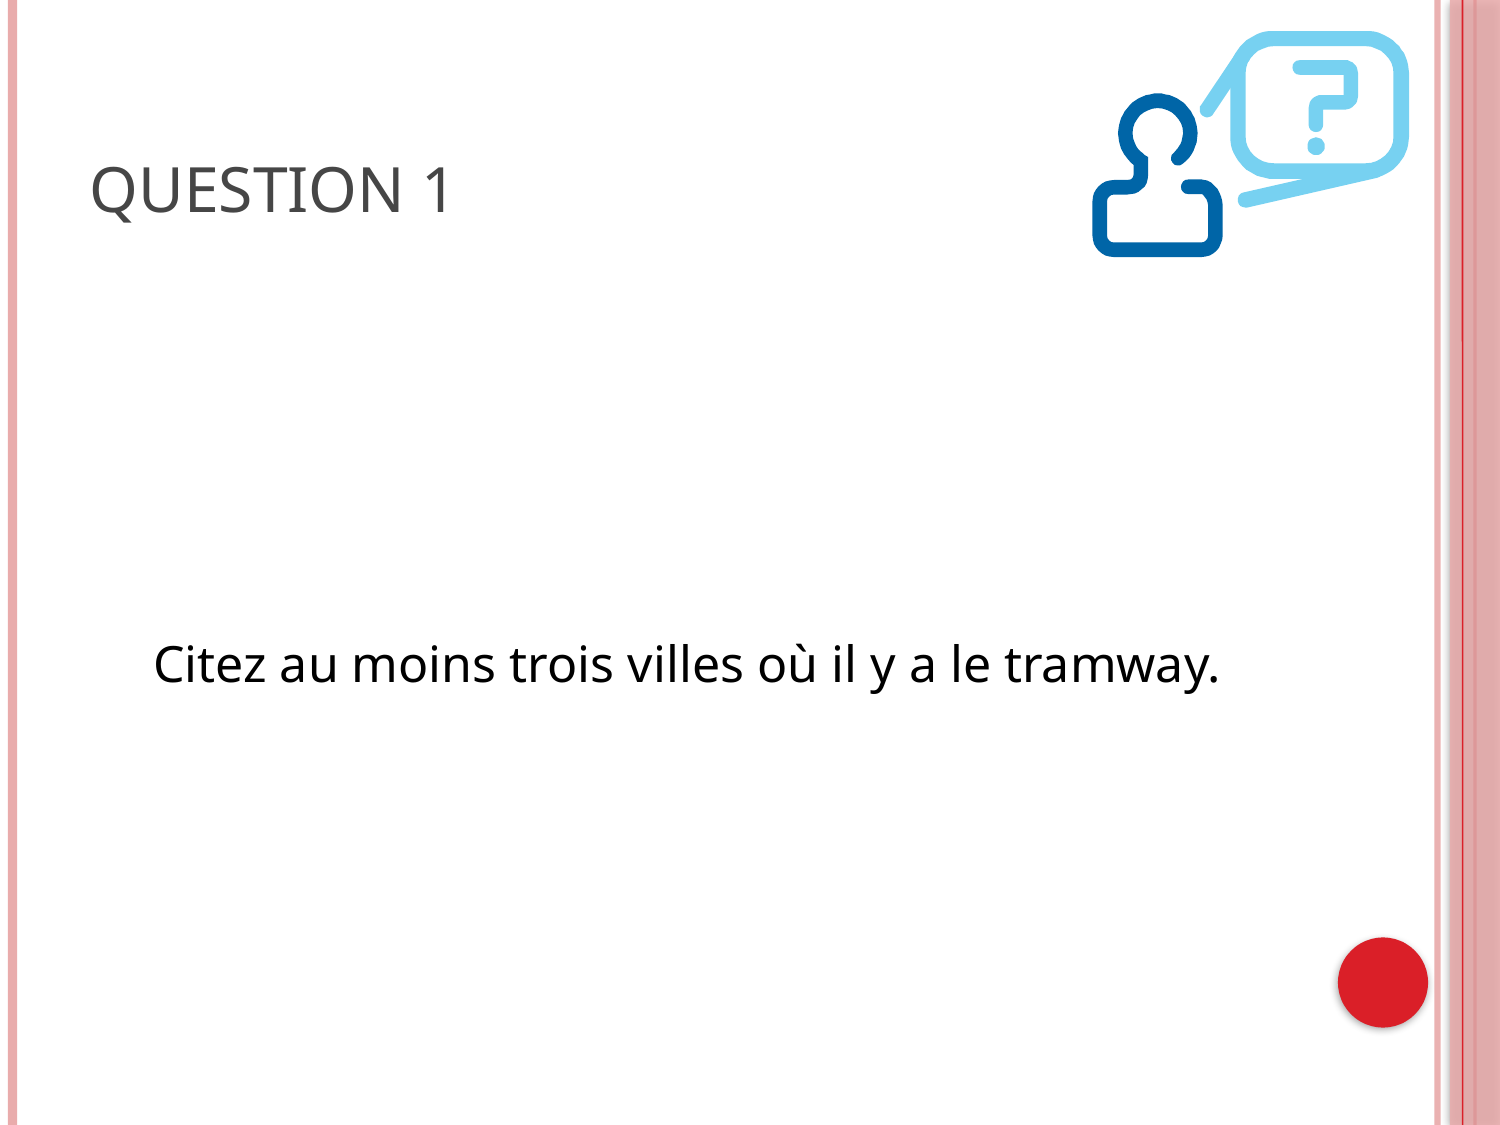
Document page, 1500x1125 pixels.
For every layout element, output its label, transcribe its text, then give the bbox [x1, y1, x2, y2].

title Question 1 [75, 45, 1086, 233]
list Citez au moins trois villes où il y a le tramway. [74, 262, 1301, 1063]
picture [1091, 30, 1410, 258]
